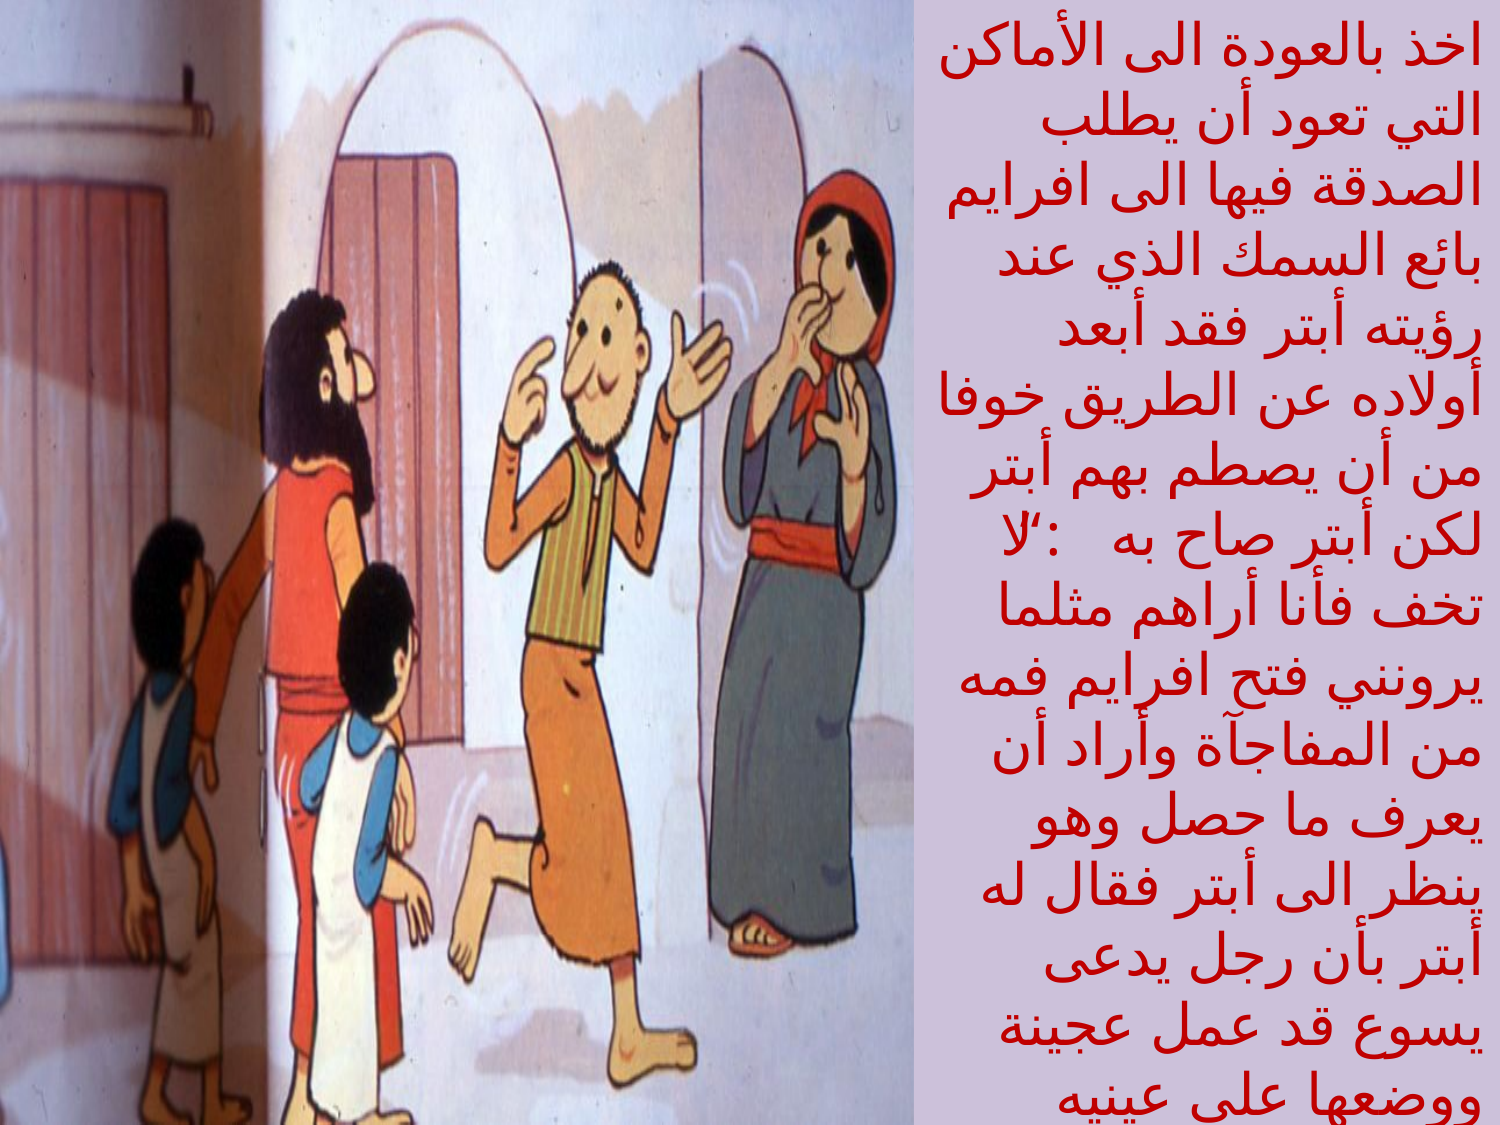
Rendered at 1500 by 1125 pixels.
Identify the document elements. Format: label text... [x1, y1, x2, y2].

picture [0, 0, 927, 1125]
text_box اخذ بالعودة الى الأماكن التي تعود أن يطلب الصدقة فيها الى افرايم بائع السمك الذي عند رؤيته أبتر فقد أبعد أولاده عن الطريق خوفا من أن يصطم بهم أبتر لكن أبتر صاح به :“ لا تخف فأنا أراهم مثلما يرونني فتح افرايم فمه من المفاجآة وأراد أن يعرف ما حصل وهو ينظر الى أبتر فقال له أبتر بأن رجل يدعى يسوع قد عمل عجينة ووضعها على عينيه وطلب منه أن يغتسل في بركة سلوام وقد فعل ما قاله له يسوع فأبصر. [928, 0, 1500, 1125]
